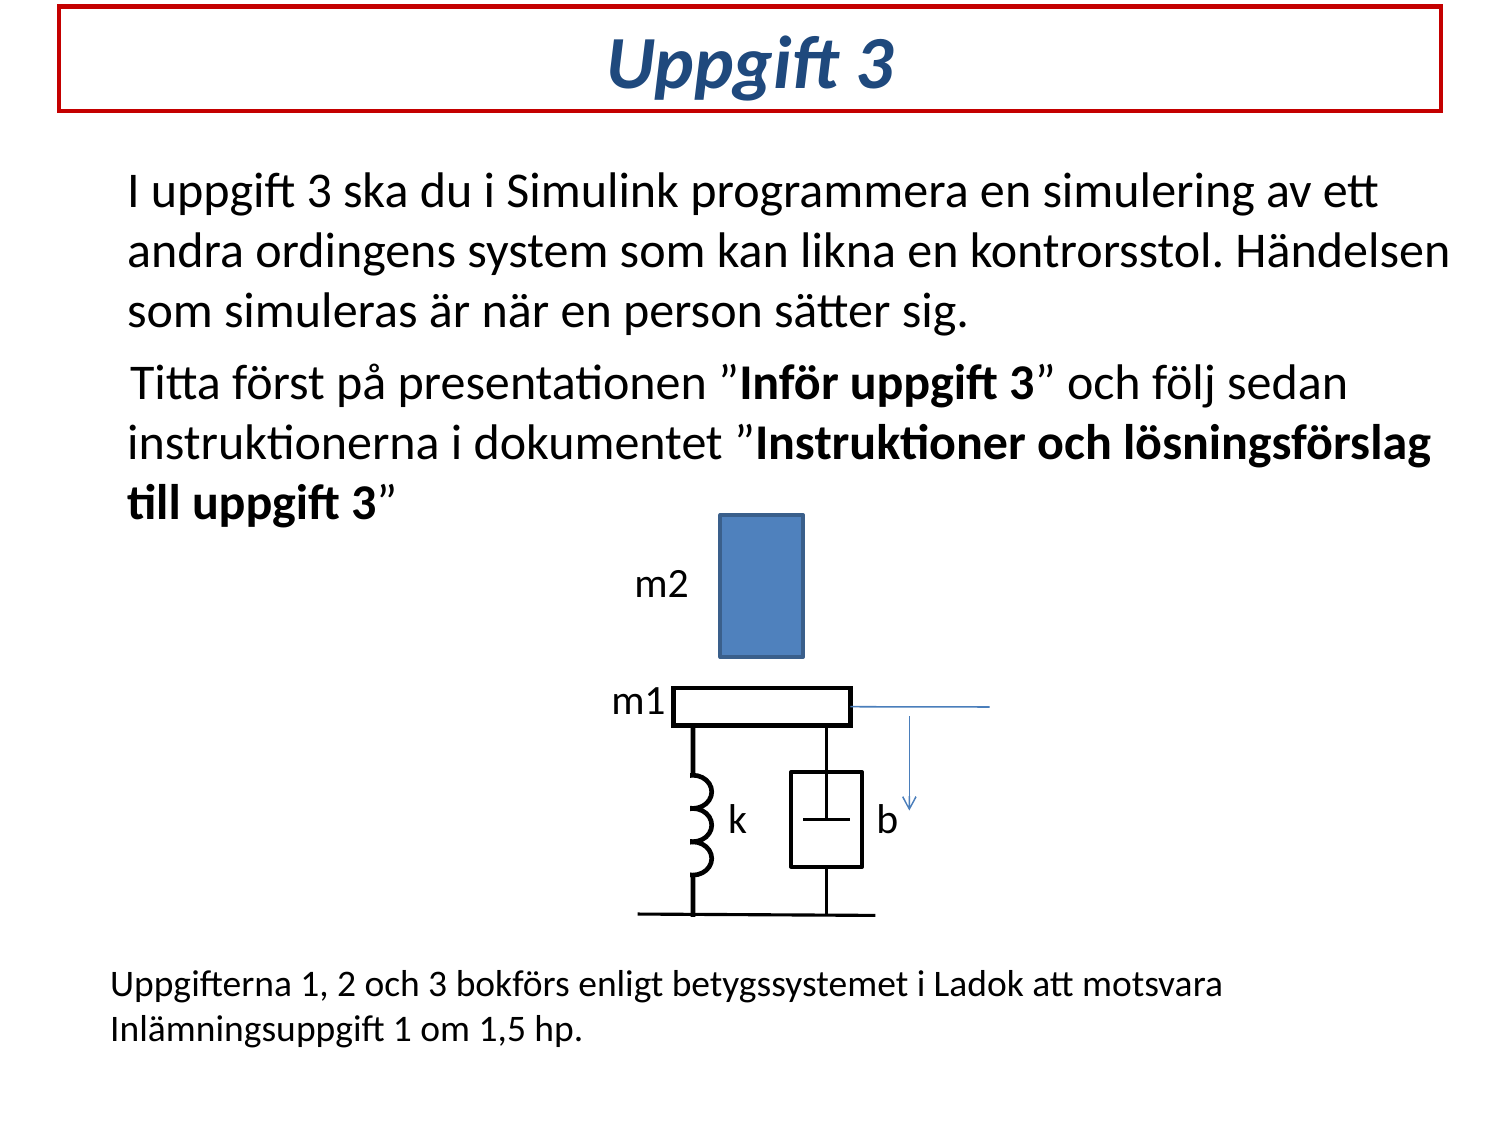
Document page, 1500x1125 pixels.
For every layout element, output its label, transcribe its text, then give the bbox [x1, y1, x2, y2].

text_box Uppgifterna 1, 2 och 3 bokförs enligt betygssystemet i Ladok att motsvara Inlämningsuppgift 1 om 1,5 hp. [95, 951, 1240, 1057]
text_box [596, 665, 934, 918]
text_box Uppgift 3 [59, 6, 1442, 111]
text_box [718, 513, 805, 659]
text_box m2 [619, 547, 733, 613]
text_box I uppgift 3 ska du i Simulink programmera en simulering av ett andra ordingens system som kan likna en kontrorsstol. Händelsen som simuleras är när en person sätter sig. Titta först på presentationen ”Inför uppgift 3” och följ sedan instruktionerna i dokumentet ”Instruktioner och lösningsförslag till uppgift 3” [59, 149, 1468, 587]
